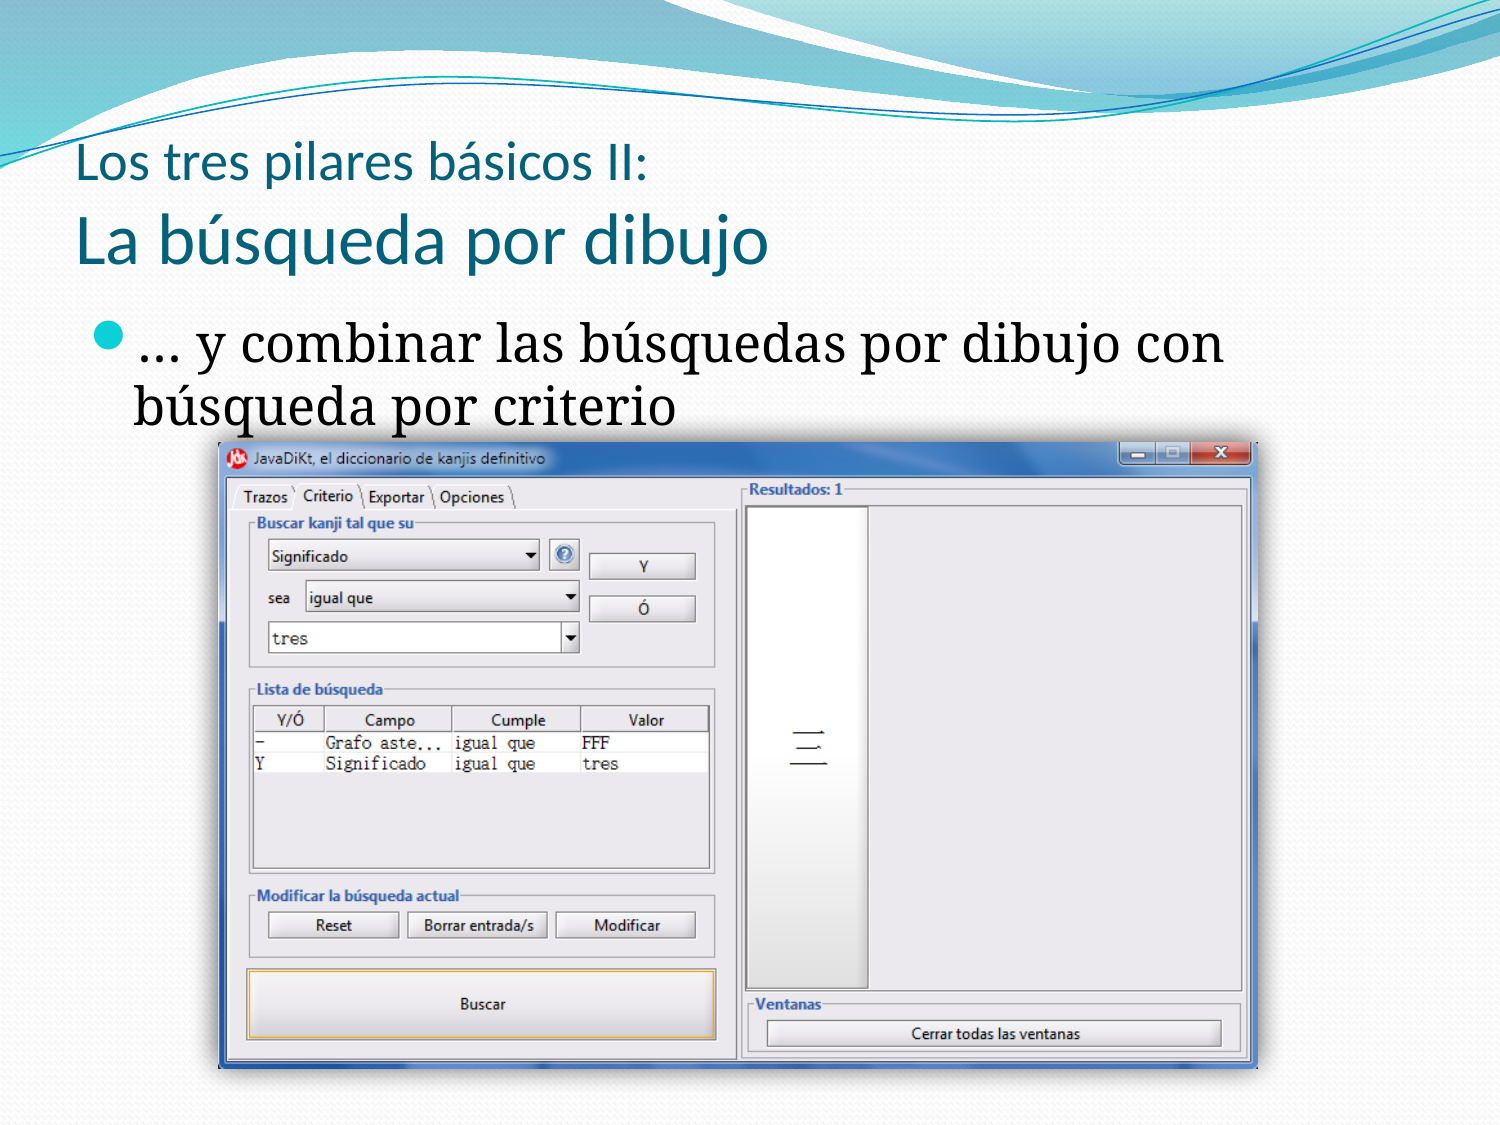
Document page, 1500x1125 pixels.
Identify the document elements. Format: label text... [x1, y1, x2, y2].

picture [218, 441, 1259, 1069]
title Los tres pilares básicos II: La búsqueda por dibujo [75, 115, 1425, 279]
list … y combinar las búsquedas por dibujo con búsqueda por criterio [75, 302, 1425, 445]
